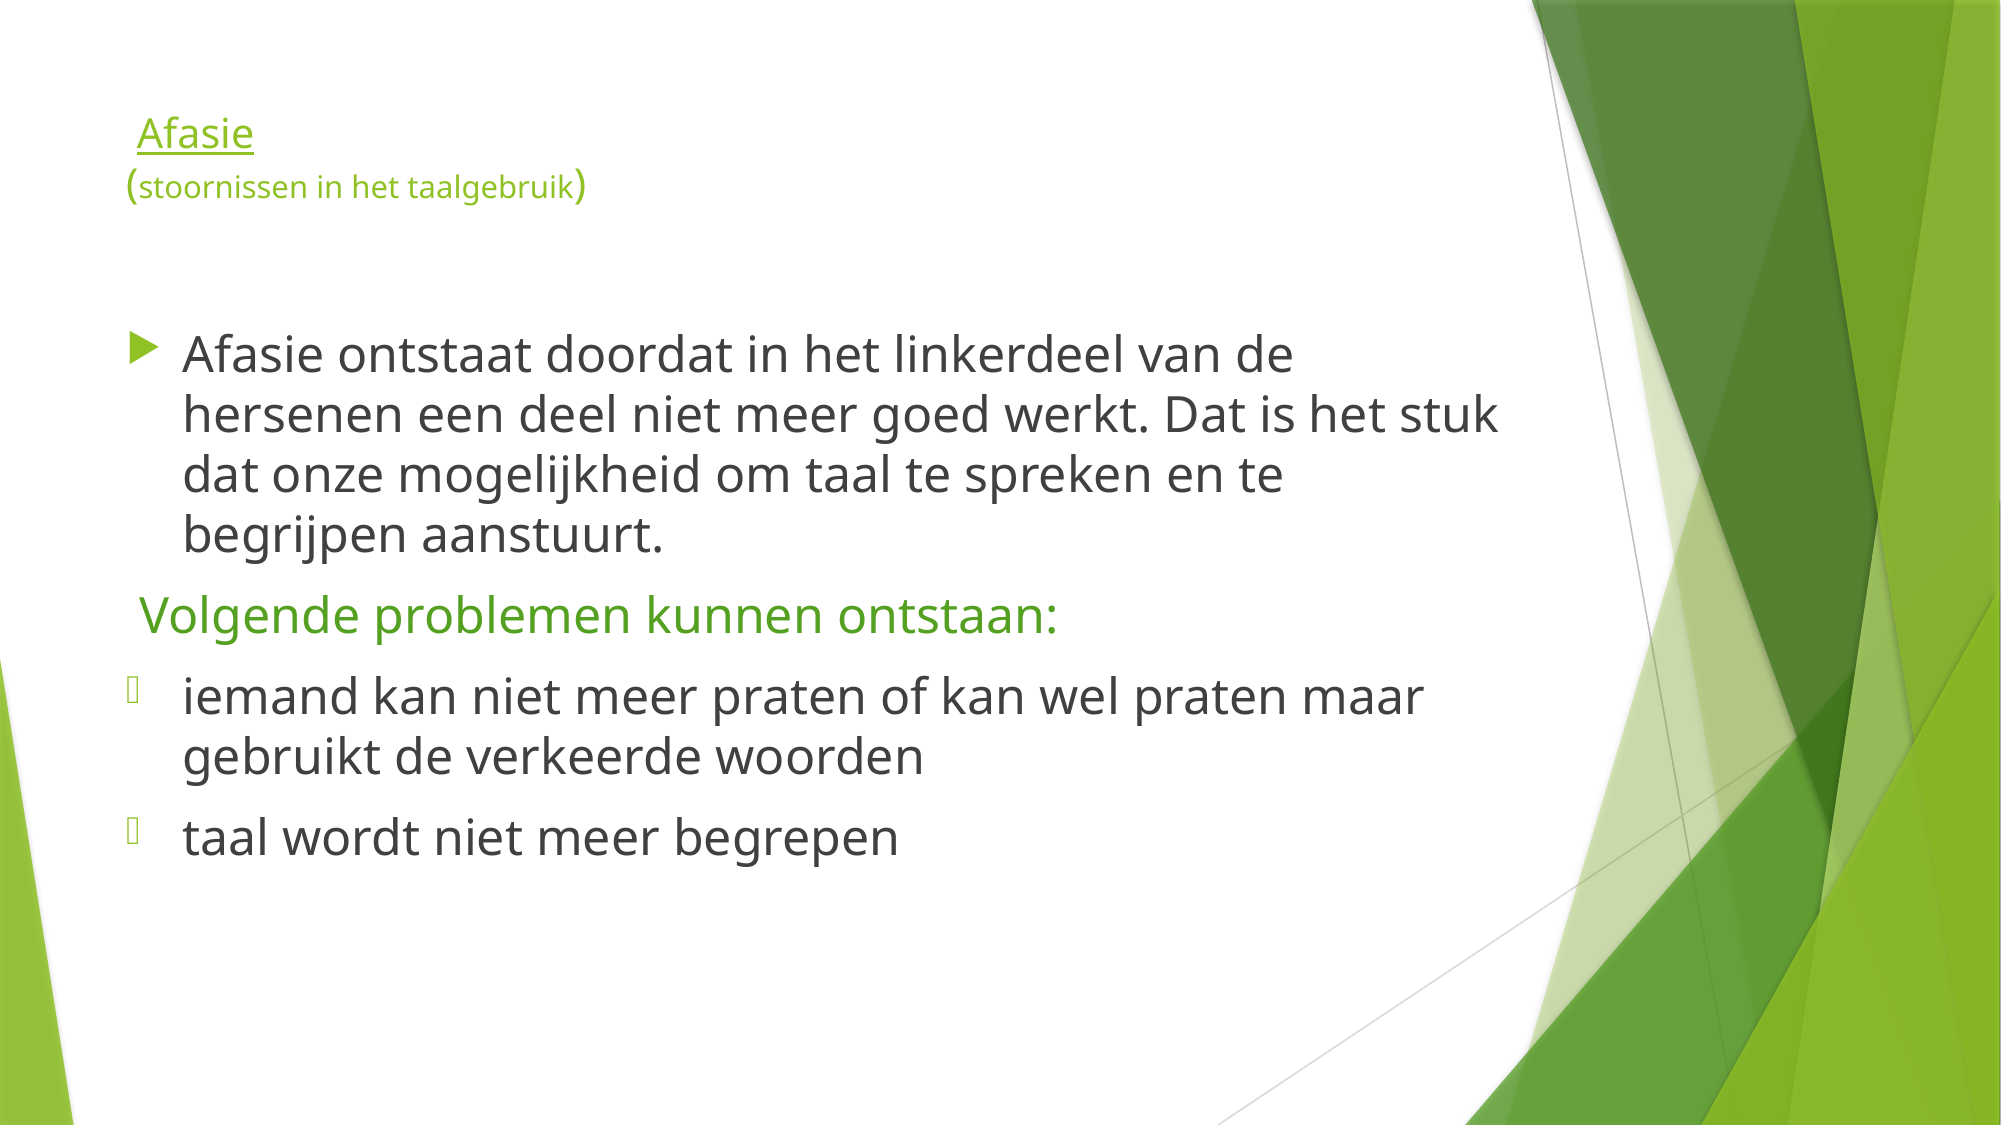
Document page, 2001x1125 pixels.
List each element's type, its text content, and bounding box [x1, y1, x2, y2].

title Afasie (stoornissen in het taalgebruik) [111, 99, 1522, 315]
list Afasie ontstaat doordat in het linkerdeel van de hersenen een deel niet meer goed werkt. Dat is het stuk dat onze mogelijkheid om taal te spreken en te begrijpen aanstuurt. Volgende problemen kunnen ontstaan: iemand kan niet meer praten of kan wel praten maar gebruikt de verkeerde woorden taal wordt niet meer begrepen [111, 315, 1522, 992]
